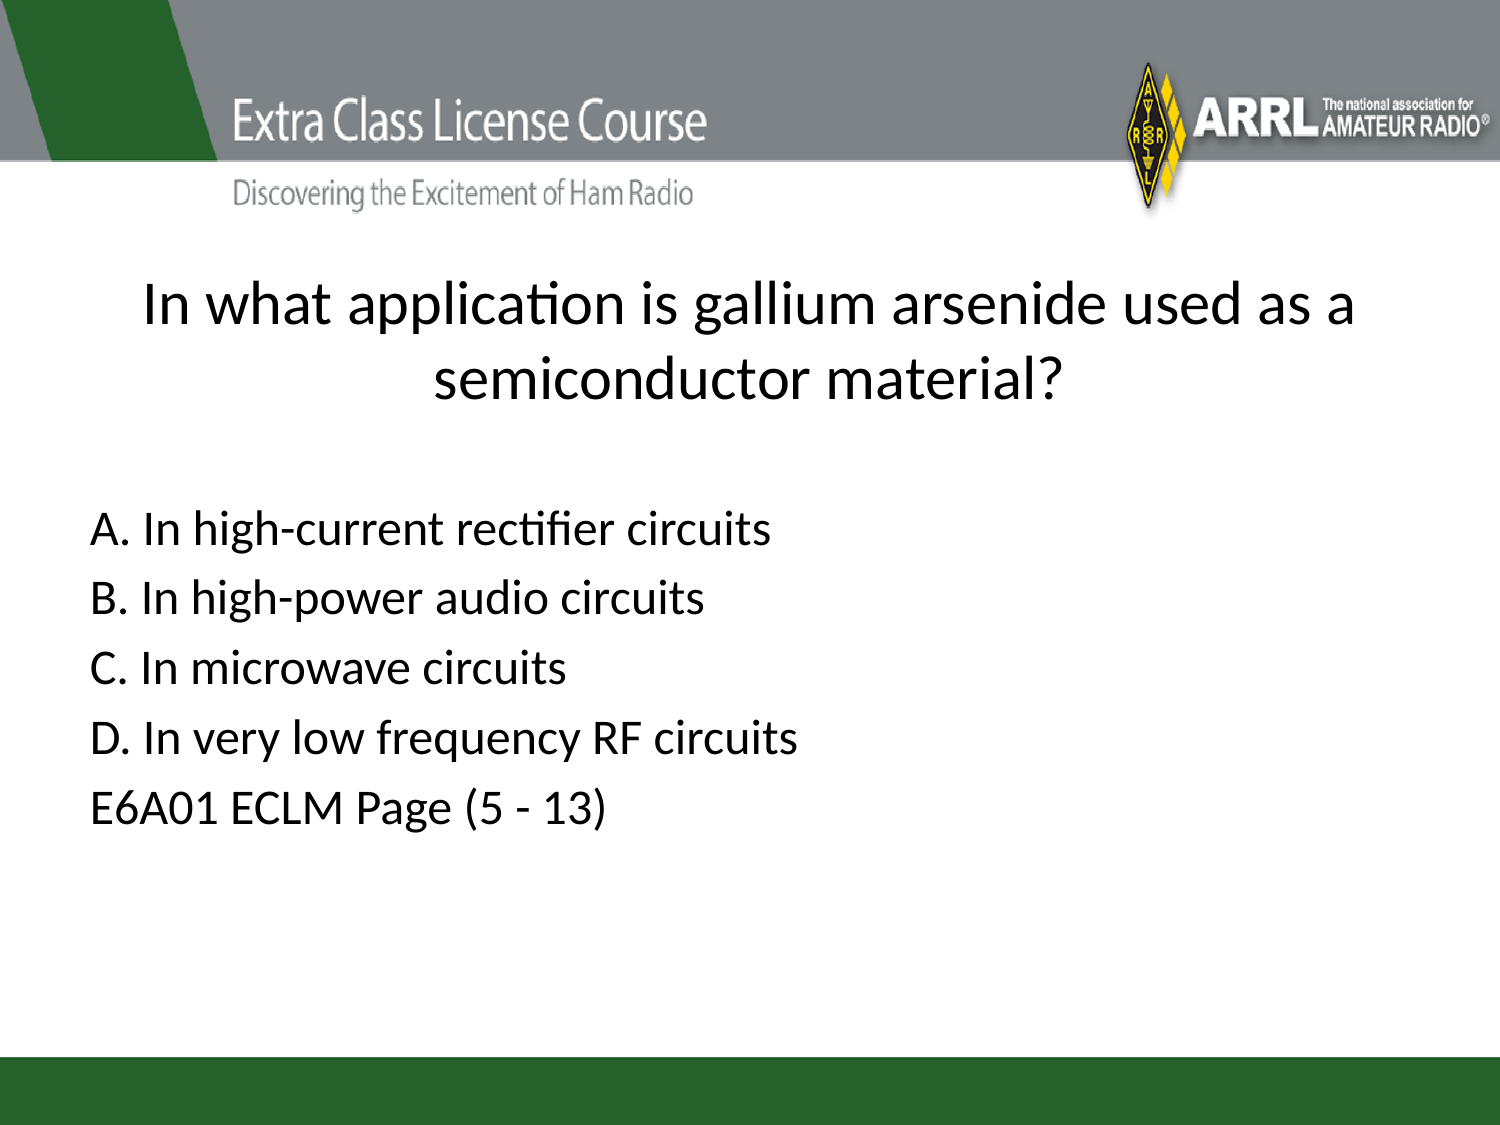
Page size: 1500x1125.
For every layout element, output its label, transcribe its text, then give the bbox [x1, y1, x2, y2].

picture [0, 0, 1500, 1125]
list A. In high-current rectifier circuits B. In high-power audio circuits C. In microwave circuits D. In very low frequency RF circuits E6A01 ECLM Page (5 - 13) [75, 487, 1425, 1005]
title In what application is gallium arsenide used as a semiconductor material? [75, 254, 1425, 435]
